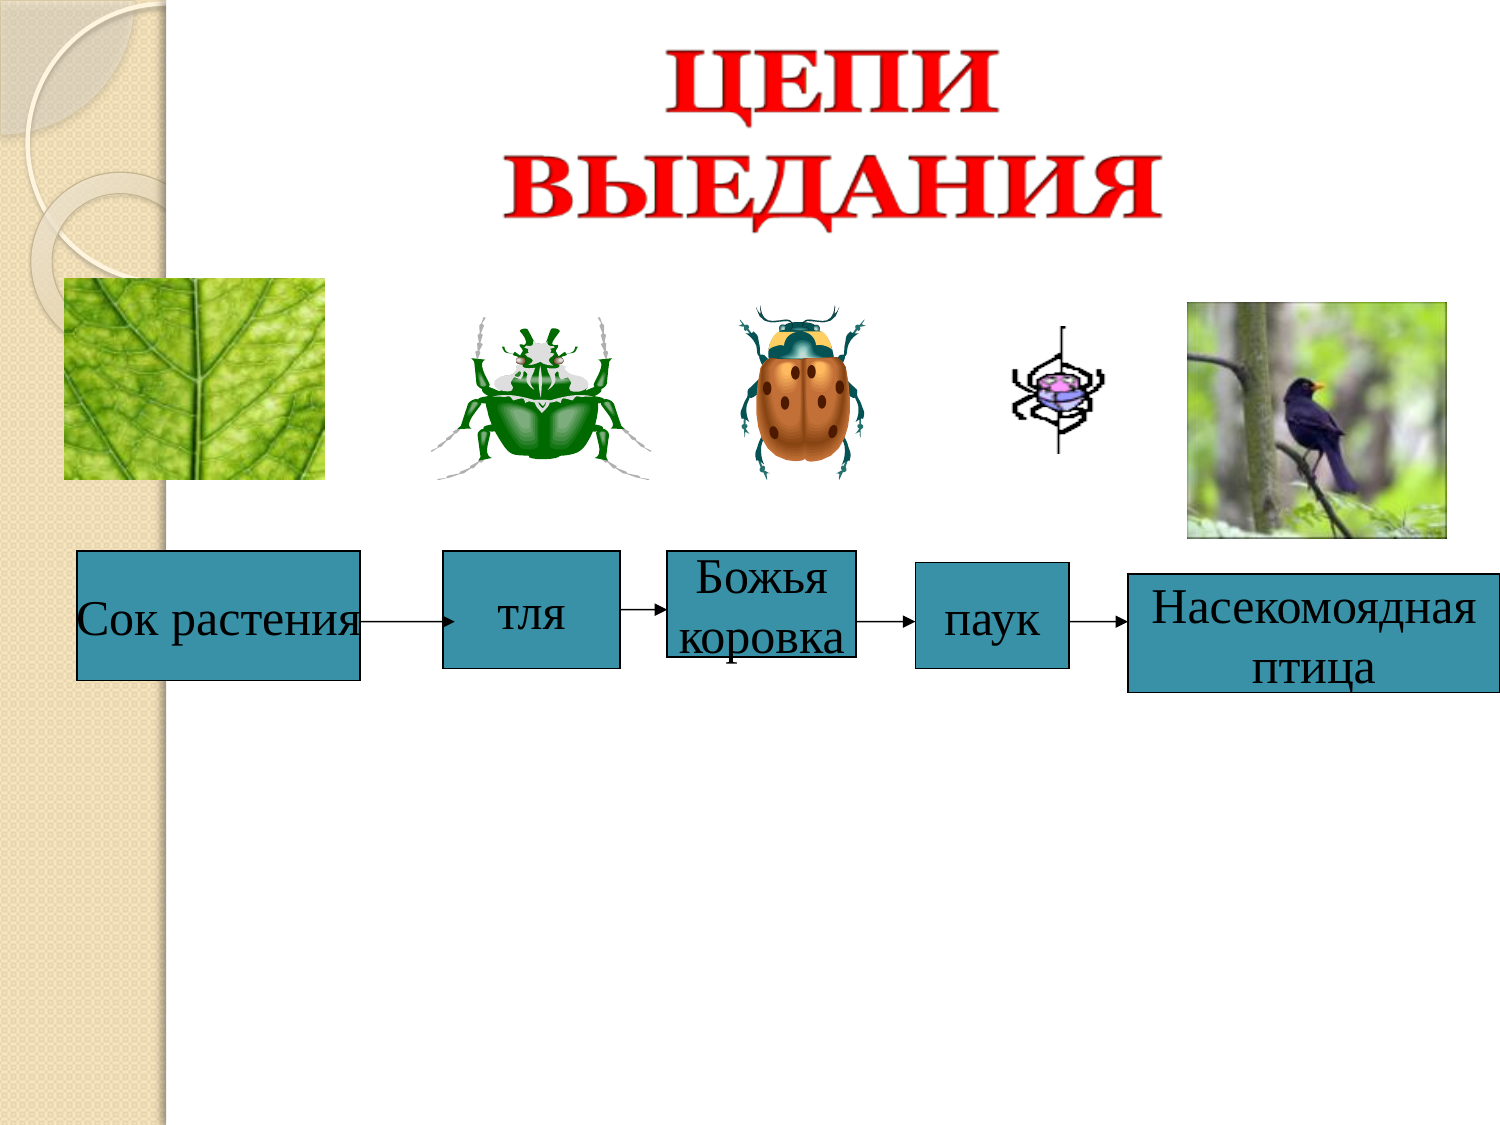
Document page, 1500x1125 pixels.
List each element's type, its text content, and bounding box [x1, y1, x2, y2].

picture [351, 0, 1313, 239]
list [64, 278, 325, 480]
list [737, 302, 869, 480]
text_box Сок растения [76, 550, 361, 681]
text_box Божья коровка [667, 550, 857, 657]
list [997, 325, 1131, 454]
text_box паук [915, 562, 1069, 669]
picture [1186, 302, 1448, 540]
text_box [620, 603, 668, 616]
text_box [856, 615, 916, 628]
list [430, 314, 656, 480]
text_box Насекомоядная птица [1128, 574, 1500, 693]
text_box [360, 615, 455, 628]
text_box тля [442, 550, 621, 669]
text_box [1068, 615, 1129, 628]
